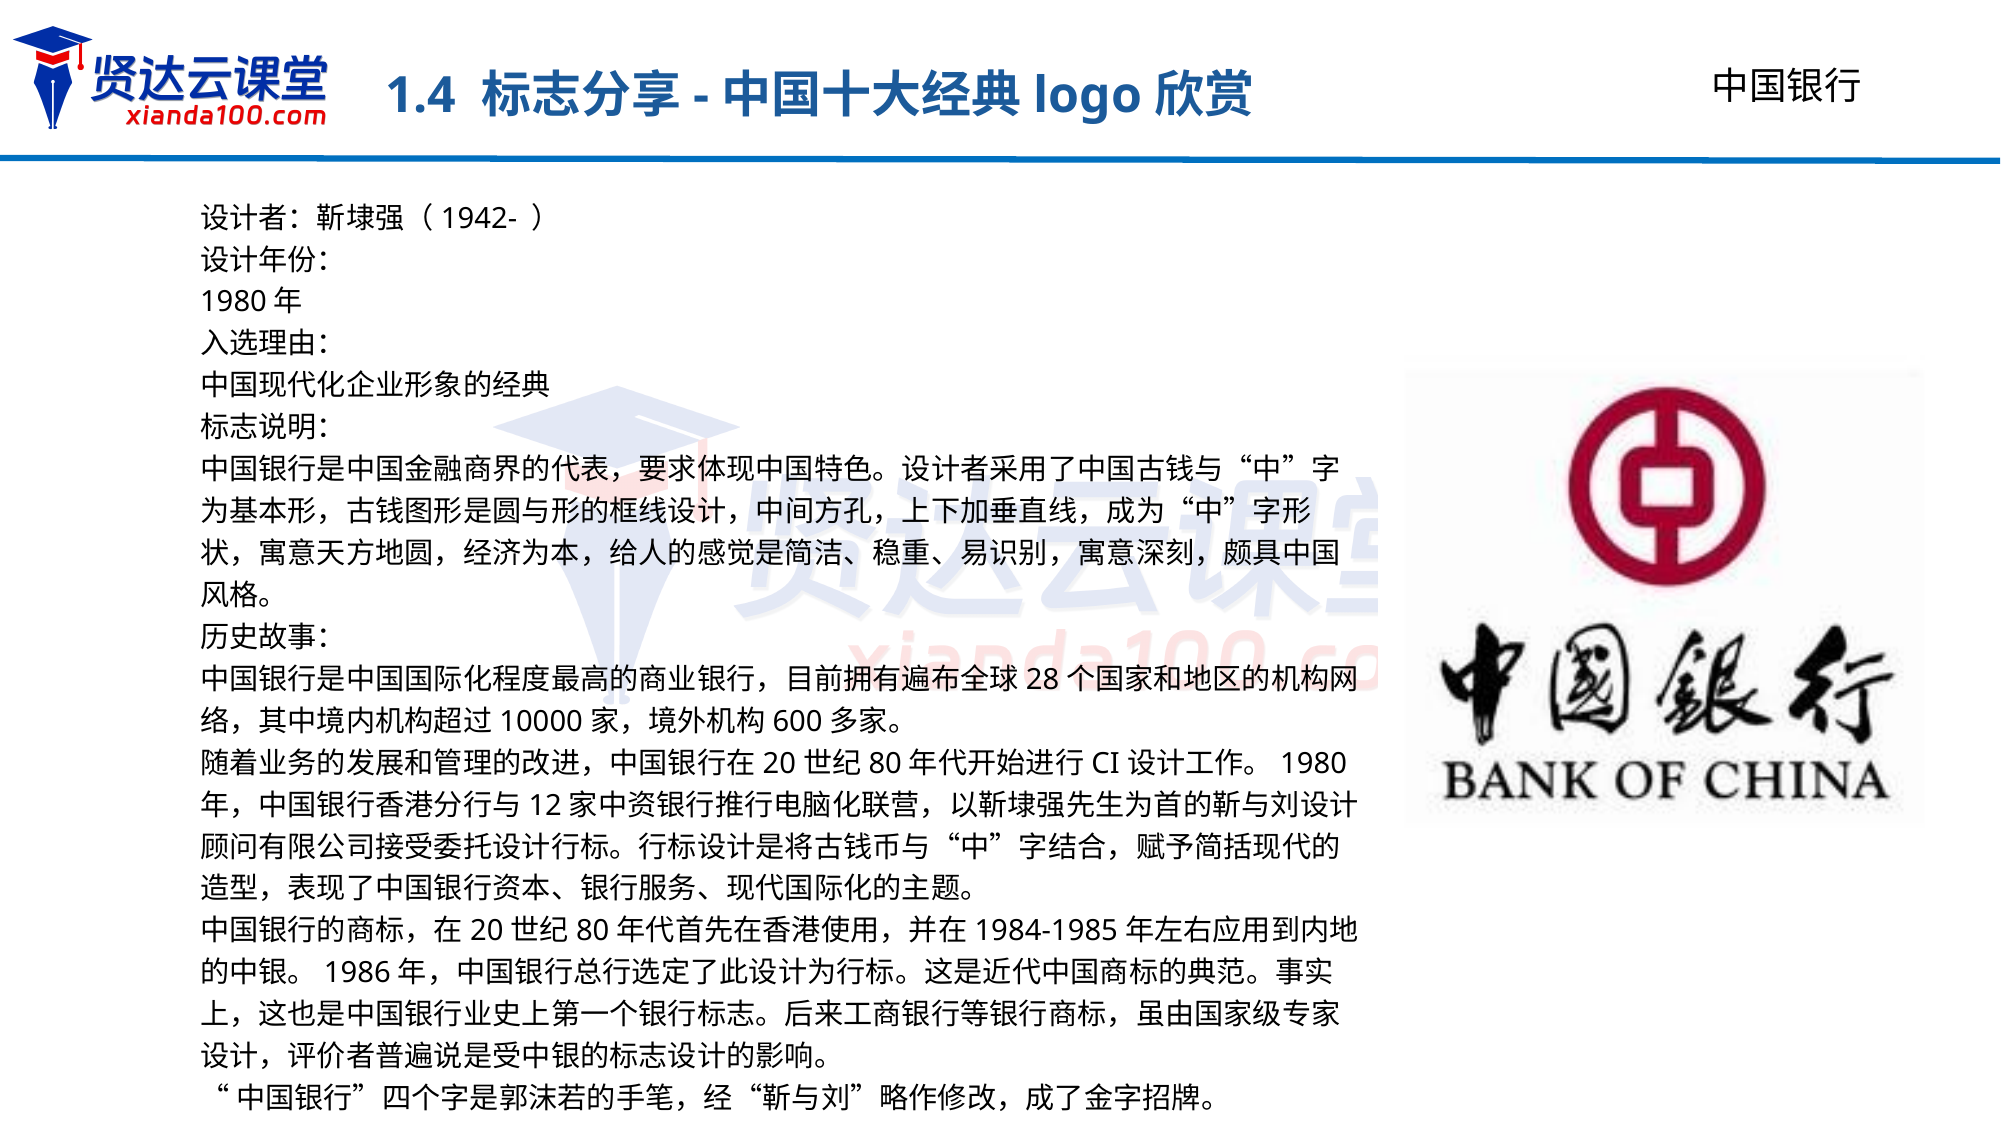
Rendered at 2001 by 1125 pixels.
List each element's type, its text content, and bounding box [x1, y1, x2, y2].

text_box 设计者：靳埭强（1942- ） 设计年份： 1980年 入选理由： 中国现代化企业形象的经典 标志说明： 中国银行是中国金融商界的代表，要求体现中国特色。设计者采用了中国古钱与“中”字为基本形，古钱图形是圆与形的框线设计，中间方孔，上下加垂直线，成为“中”字形状，寓意天方地圆，经济为本，给人的感觉是简洁、稳重、易识别，寓意深刻，颇具中国风格。 历史故事： 中国银行是中国国际化程度最高的商业银行，目前拥有遍布全球28个国家和地区的机构网络，其中境内机构超过10000家，境外机构600多家。 随着业务的发展和管理的改进，中国银行在20世纪80年代开始进行CI设计工作。1980年，中国银行香港分行与12家中资银行推行电脑化联营，以靳埭强先生为首的靳与刘设计顾问有限公司接受委托设计行标。行标设计是将古钱币与“中”字结合，赋予简括现代的造型，表现了中国银行资本、银行服务、现代国际化的主题。 中国银行的商标，在20世纪80年代首先在香港使用，并在1984-1985年左右应用到内地的中银。1986年，中国银行总行选定了此设计为行标。这是近代中国商标的典范。事实上，这也是中国银行业史上第一个银行标志。后来工商银行等银行商标，虽由国家级专家设计，评价者普遍说是受中银的标志设计的影响。 “中国银行”四个字是郭沫若的手笔，经“靳与刘”略作修改，成了金字招牌。 [185, 184, 1379, 1125]
text_box 中国银行 [1696, 54, 1934, 115]
picture [1377, 349, 1961, 835]
picture [0, 7, 353, 155]
text_box 1.4 标志分享-中国十大经典logo欣赏 [370, 54, 1345, 130]
